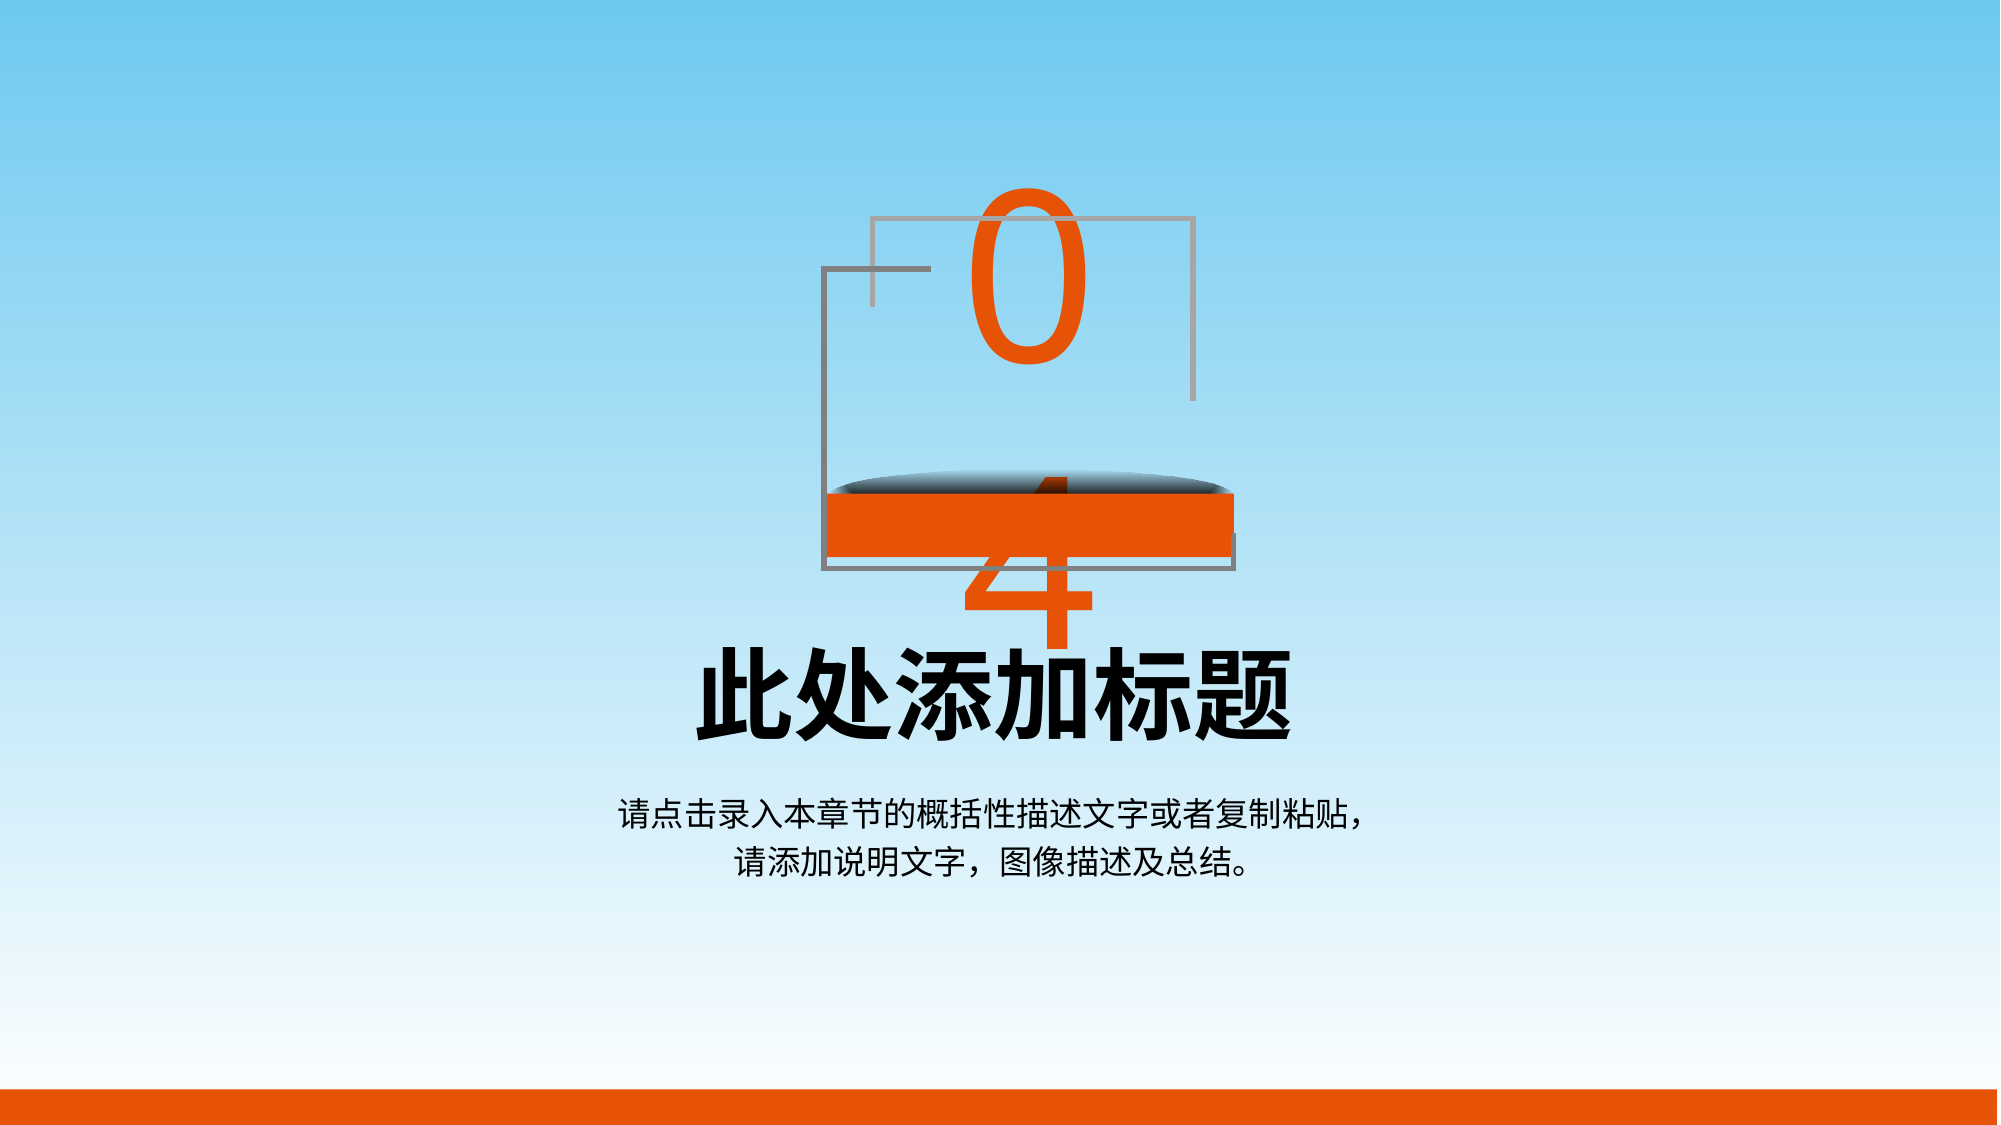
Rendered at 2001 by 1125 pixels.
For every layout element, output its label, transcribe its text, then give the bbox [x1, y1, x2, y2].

text_box [823, 533, 1235, 570]
text_box [0, 1088, 1998, 1125]
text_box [823, 257, 1234, 563]
text_box 此处添加标题 [678, 625, 1308, 760]
text_box [871, 217, 1194, 257]
text_box 请点击录入本章节的概括性描述文字或者复制粘贴，请添加说明文字，图像描述及总结。 [594, 778, 1406, 889]
